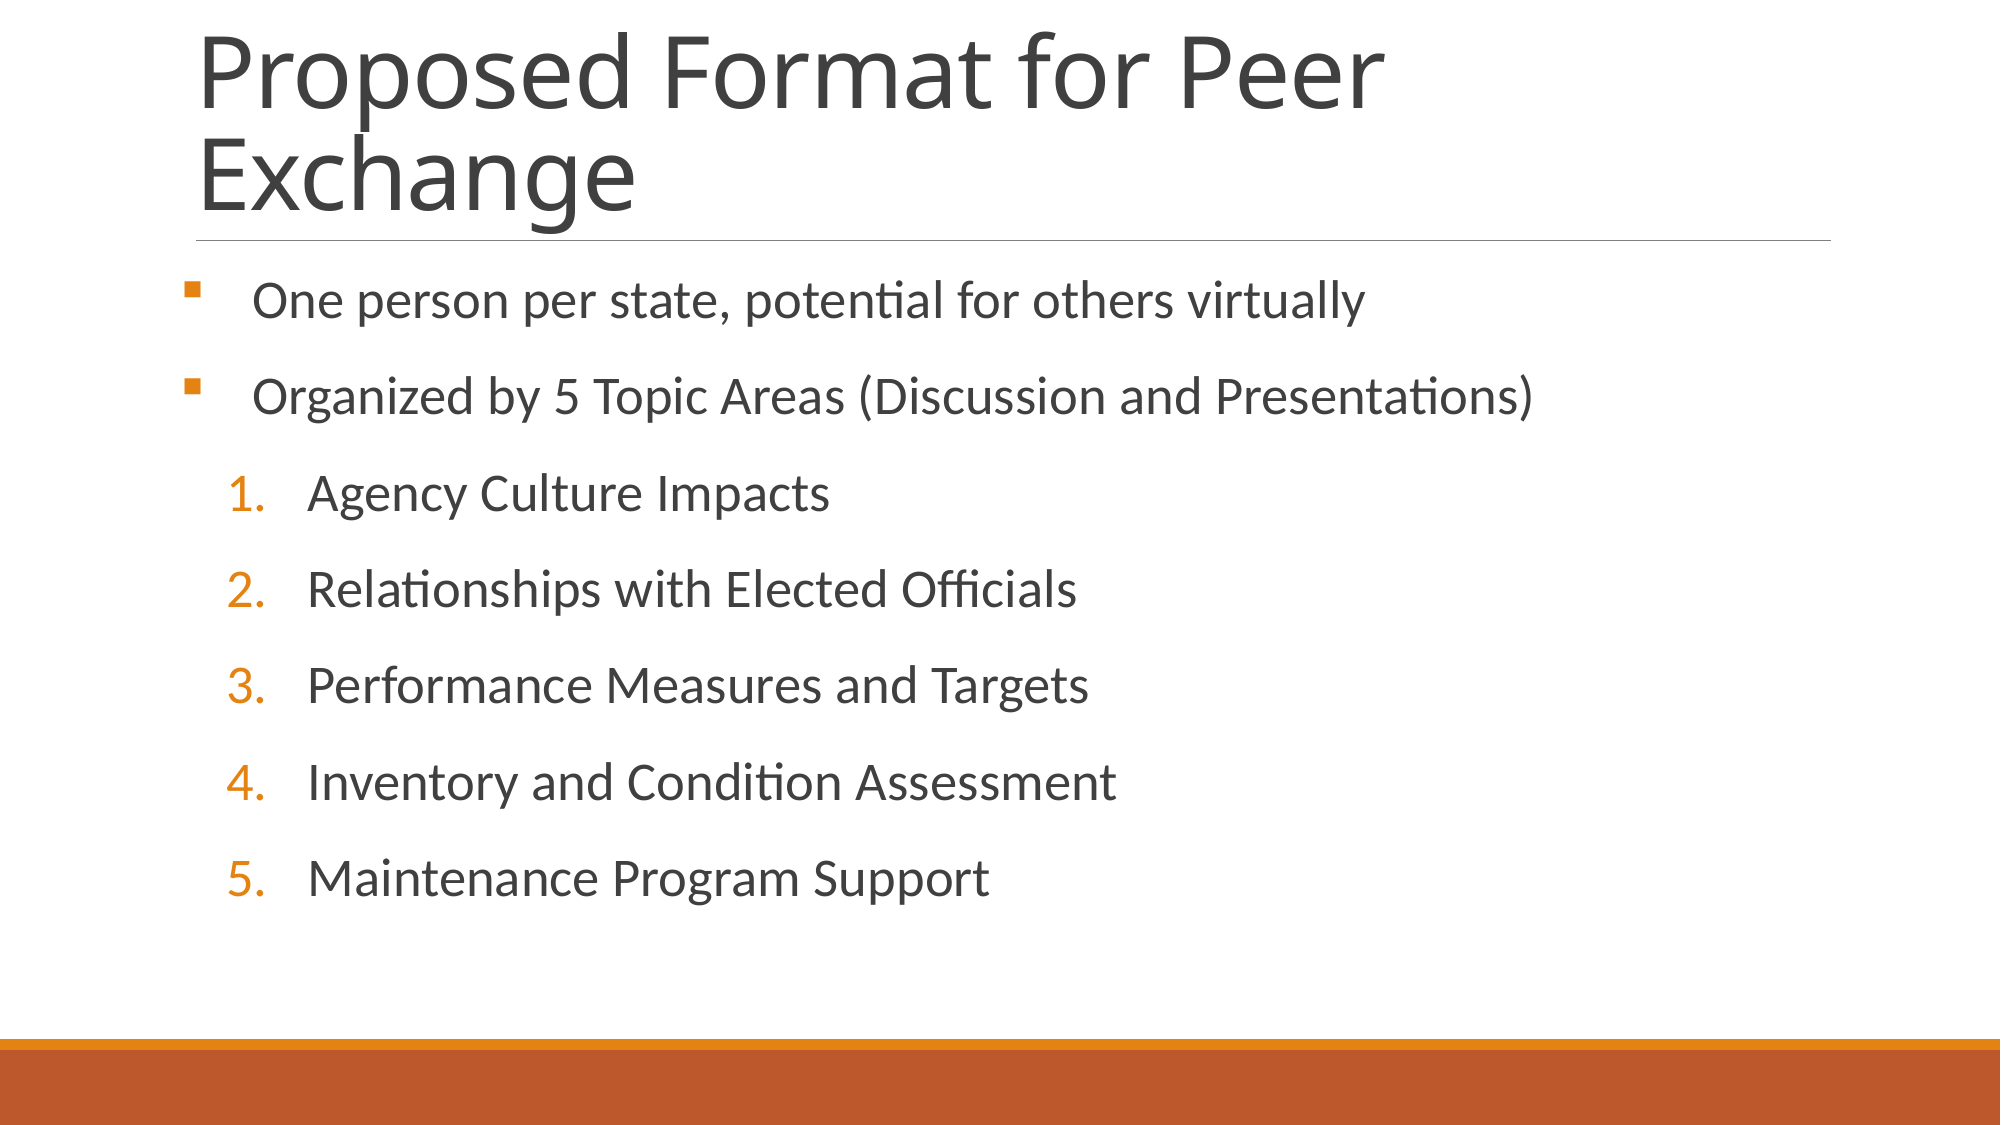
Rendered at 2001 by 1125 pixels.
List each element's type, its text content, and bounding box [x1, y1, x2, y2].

list One person per state, potential for others virtually Organized by 5 Topic Areas (Discussion and Presentations) Agency Culture Impacts Relationships with Elected Officials Performance Measures and Targets Inventory and Condition Assessment Maintenance Program Support [180, 256, 1830, 917]
title Proposed Format for Peer Exchange [180, 0, 1830, 239]
